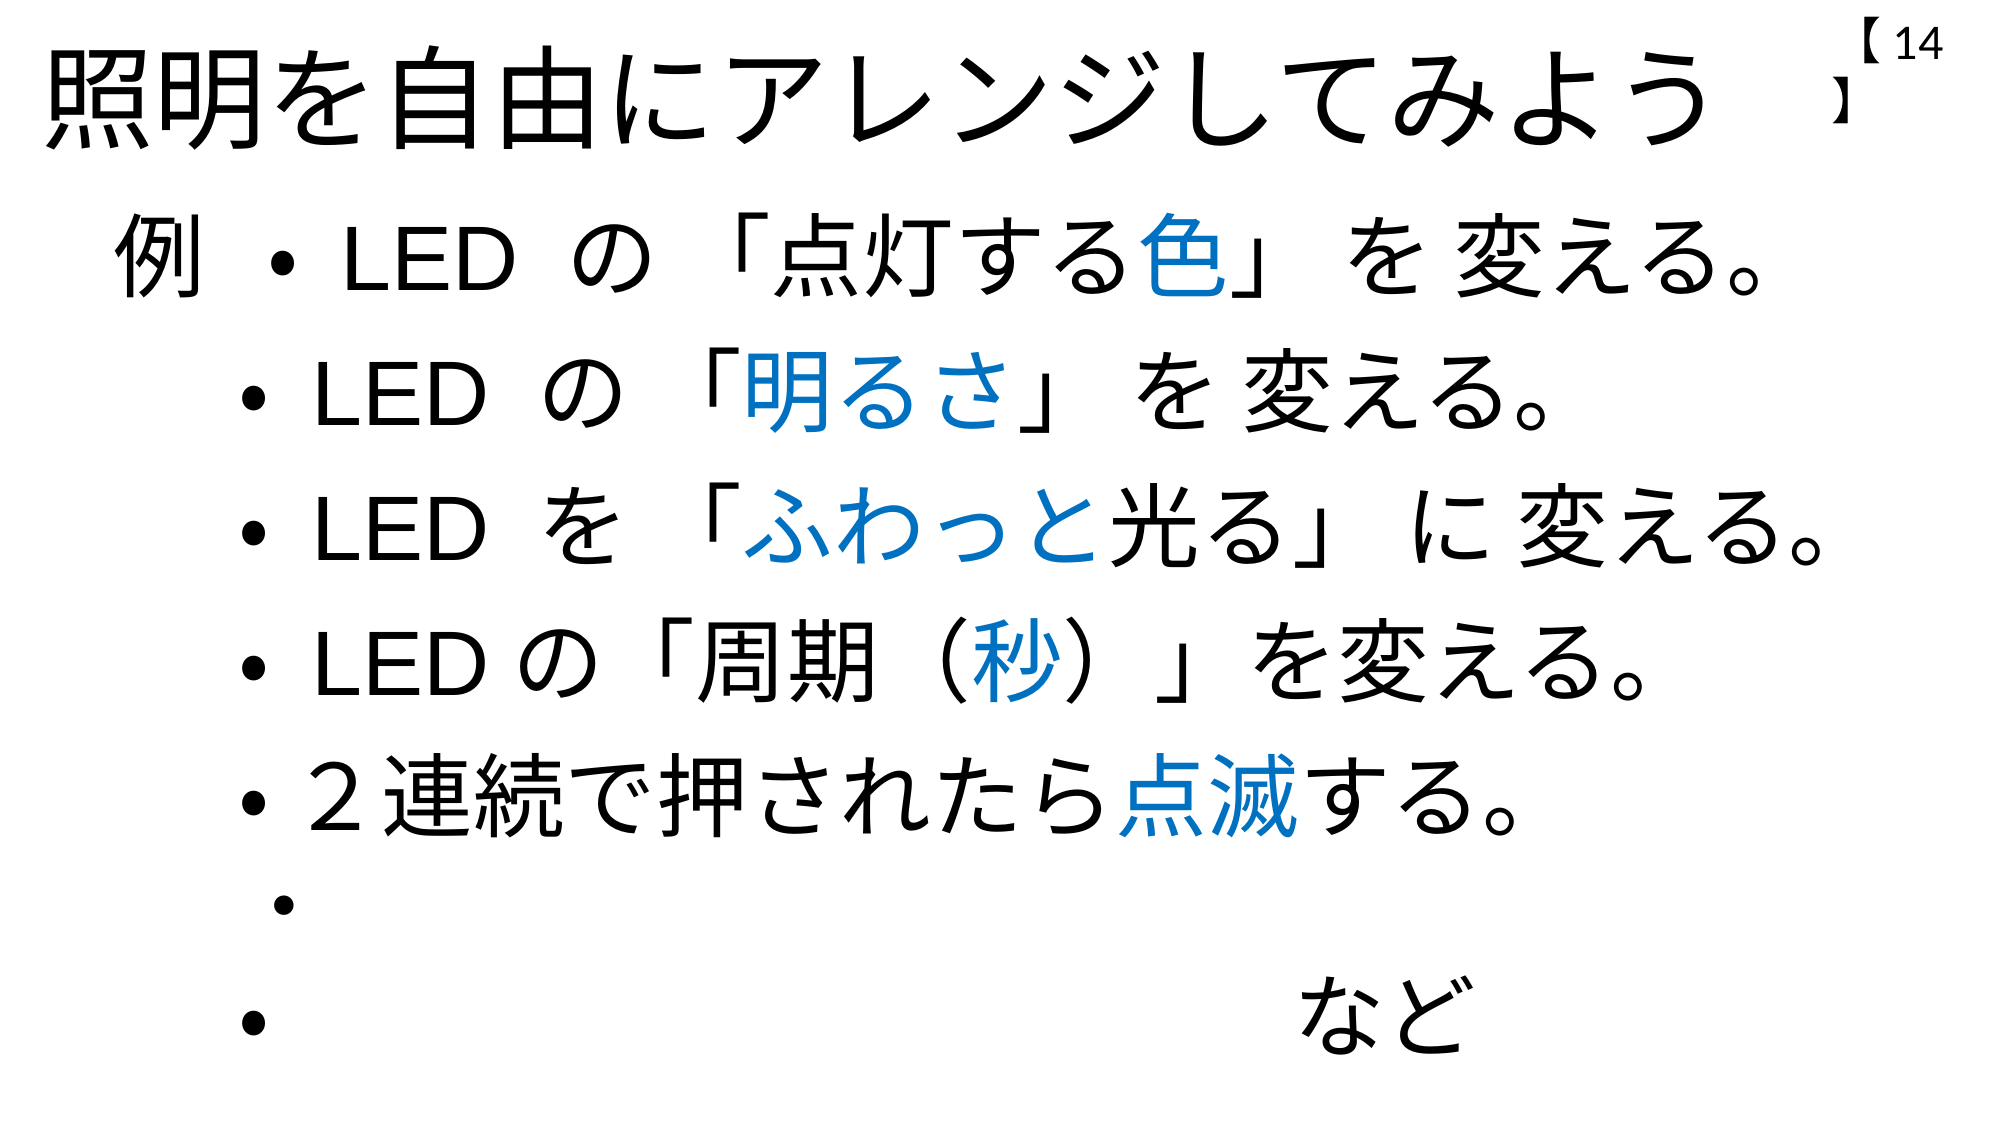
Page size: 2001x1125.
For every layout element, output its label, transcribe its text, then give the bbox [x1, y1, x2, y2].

text_box 【14】 [1816, 2, 1998, 138]
text_box 例 ・ LED の 「点灯する色」 を 変える。 ・ LED の 「明るさ」 を 変える。 ・ LED を 「ふわっと光る」 に 変える。 ・ LEDの「周期（秒）」を変える。 ・ ２連続で押されたら点滅する。 ・ ・ など [98, 191, 1922, 1076]
text_box 照明を自由にアレンジしてみよう [26, 20, 1749, 170]
